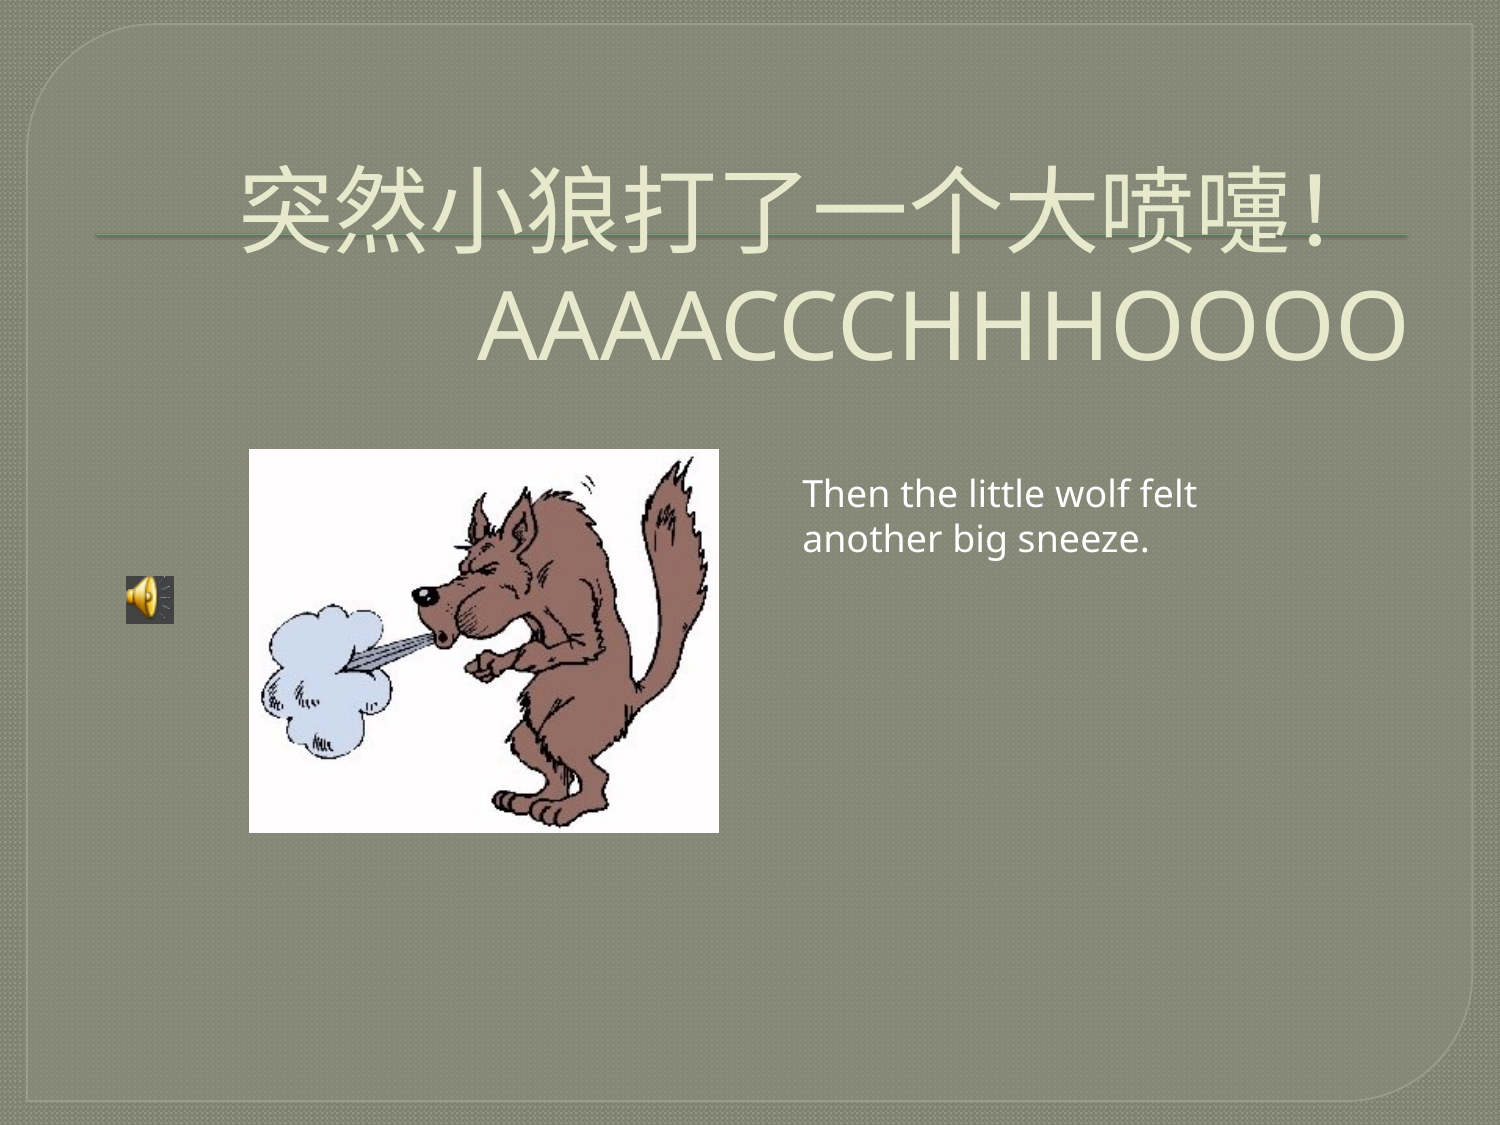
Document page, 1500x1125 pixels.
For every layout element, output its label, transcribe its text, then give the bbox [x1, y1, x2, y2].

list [249, 449, 719, 833]
picture [124, 574, 176, 626]
title 突然小狼打了一个大喷嚏！AAAACCCHHHOOOO [75, 41, 1425, 388]
text_box Then the little wolf felt another big sneeze. [787, 462, 1325, 568]
